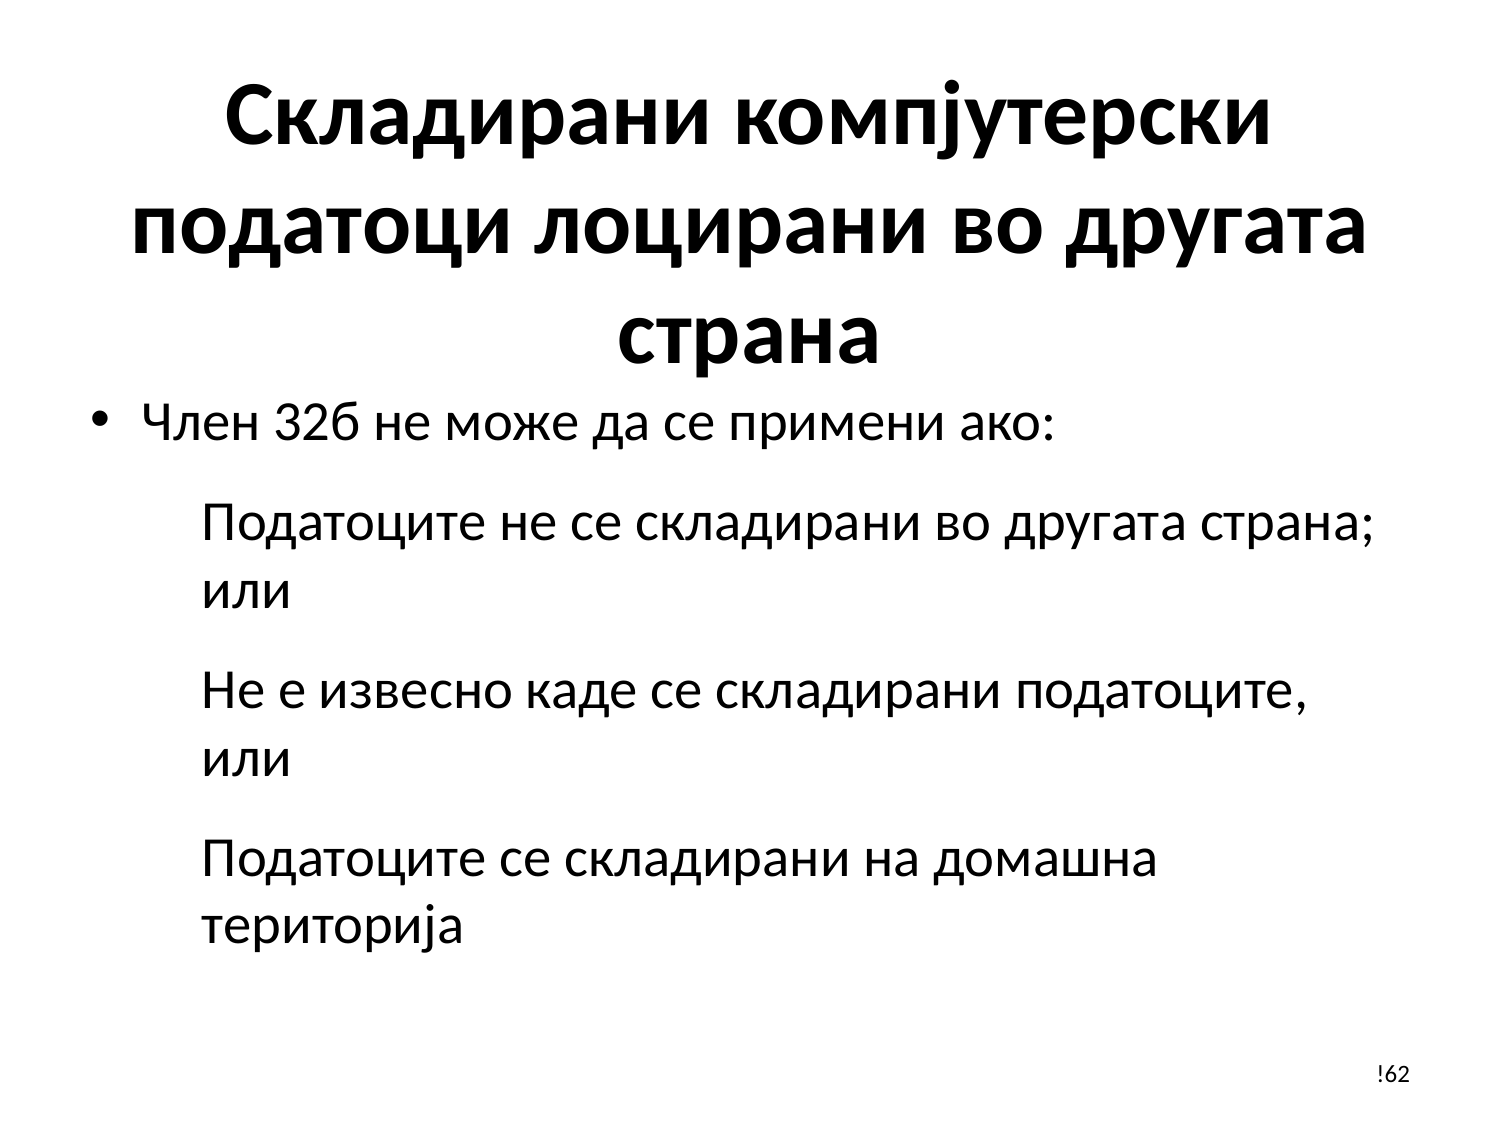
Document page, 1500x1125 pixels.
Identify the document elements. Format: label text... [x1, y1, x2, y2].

title Складирани компјутерски податоци лоцирани во другата страна [75, 45, 1425, 233]
slide_number !62 [1074, 1042, 1425, 1103]
list Член 32б не може да се примени ако: Податоците не се складирани во другата страна; или Не е извесно каде се складирани податоците, или Податоците се складирани на домашна територија [75, 376, 1425, 967]
